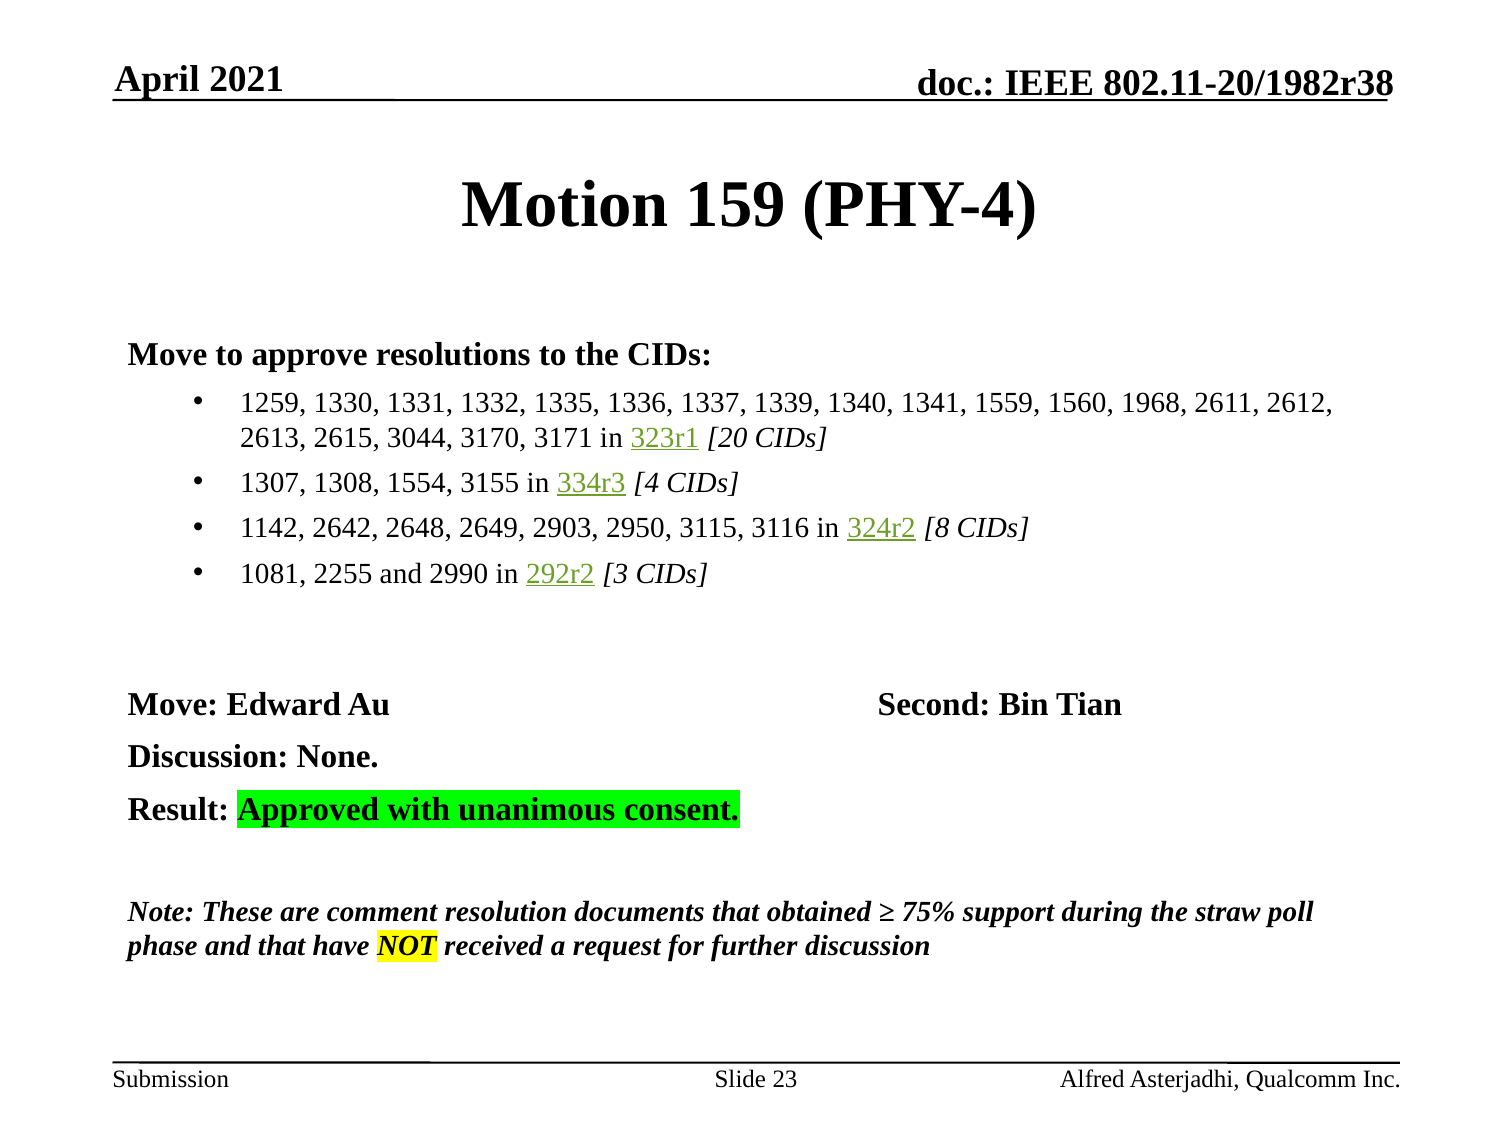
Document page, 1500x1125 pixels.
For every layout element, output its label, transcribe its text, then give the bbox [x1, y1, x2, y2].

title Motion 159 (PHY-4) [112, 112, 1388, 288]
footer Alfred Asterjadhi, Qualcomm Inc. [878, 1061, 1402, 1093]
list Move to approve resolutions to the CIDs: 1259, 1330, 1331, 1332, 1335, 1336, 1337, 1339, 1340, 1341, 1559, 1560, 1968, 2611, 2612, 2613, 2615, 3044, 3170, 3171 in 323r1 [20 CIDs] 1307, 1308, 1554, 3155 in 334r3 [4 CIDs] 1142, 2642, 2648, 2649, 2903, 2950, 3115, 3116 in 324r2 [8 CIDs] 1081, 2255 and 2990 in 292r2 [3 CIDs] Move: Edward Au Second: Bin Tian Discussion: None. Result: Approved with unanimous consent. Note: These are comment resolution documents that obtained ≥ 75% support during the straw poll phase and that have NOT received a request for further discussion [112, 324, 1388, 1063]
slide_number Slide 23 [712, 1061, 800, 1123]
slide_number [114, 54, 423, 100]
